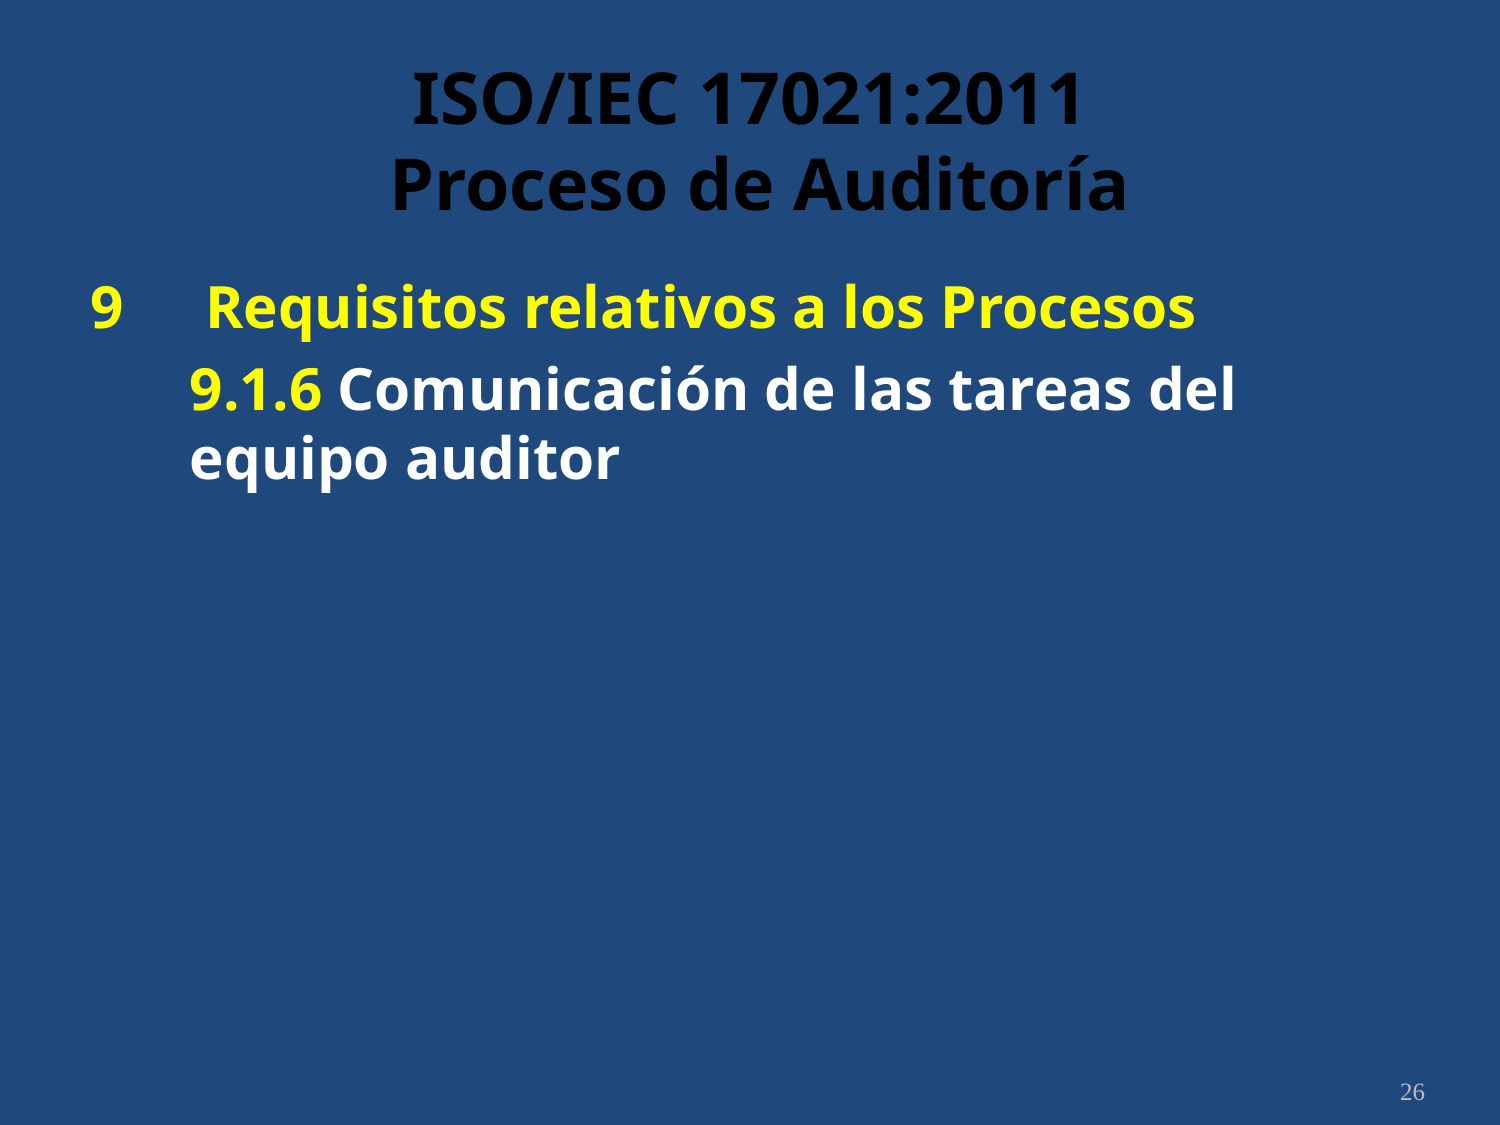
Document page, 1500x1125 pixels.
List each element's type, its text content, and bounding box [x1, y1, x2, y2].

slide_number 26 [1299, 1052, 1425, 1113]
title ISO/IEC 17021:2011 Proceso de Auditoría [75, 45, 1425, 233]
list 9 Requisitos relativos a los Procesos 9.1.6 Comunicación de las tareas del equipo auditor [74, 262, 1426, 1036]
